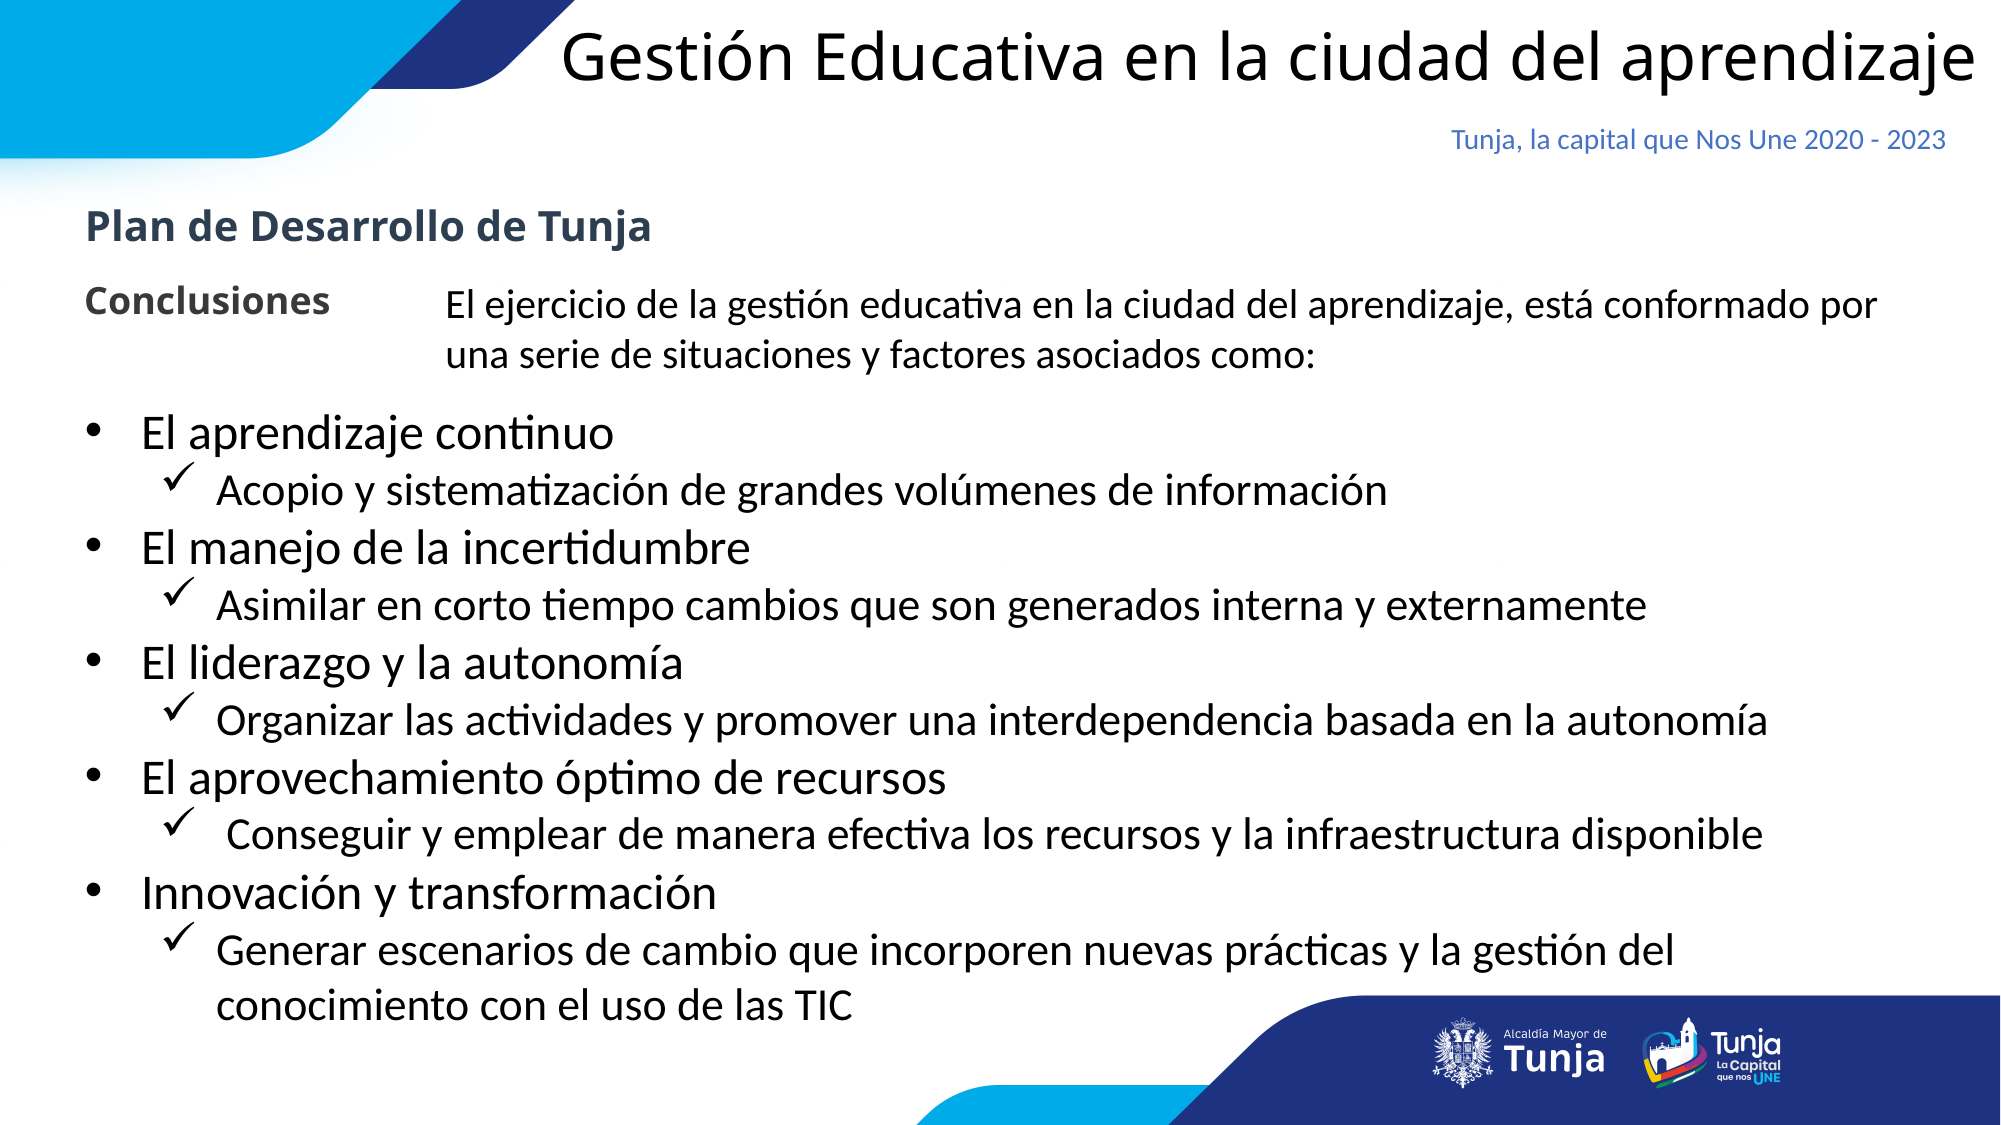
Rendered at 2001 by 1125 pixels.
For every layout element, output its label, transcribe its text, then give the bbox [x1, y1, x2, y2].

picture [0, 0, 2001, 1125]
text_box El aprendizaje continuo Acopio y sistematización de grandes volúmenes de información El manejo de la incertidumbre Asimilar en corto tiempo cambios que son generados interna y externamente El liderazgo y la autonomía Organizar las actividades y promover una interdependencia basada en la autonomía El aprovechamiento óptimo de recursos Conseguir y emplear de manera efectiva los recursos y la infraestructura disponible Innovación y transformación Generar escenarios de cambio que incorporen nuevas prácticas y la gestión del conocimiento con el uso de las TIC [70, 391, 1928, 1037]
text_box Conclusiones [0, 269, 430, 330]
text_box Plan de Desarrollo de Tunja [70, 192, 1963, 257]
text_box Gestión Educativa en la ciudad del aprendizaje [541, 0, 1998, 103]
subtitle Tunja, la capital que Nos Une 2020 - 2023 [355, 116, 1963, 164]
text_box El ejercicio de la gestión educativa en la ciudad del aprendizaje, está conformado por una serie de situaciones y factores asociados como: [430, 269, 1928, 385]
